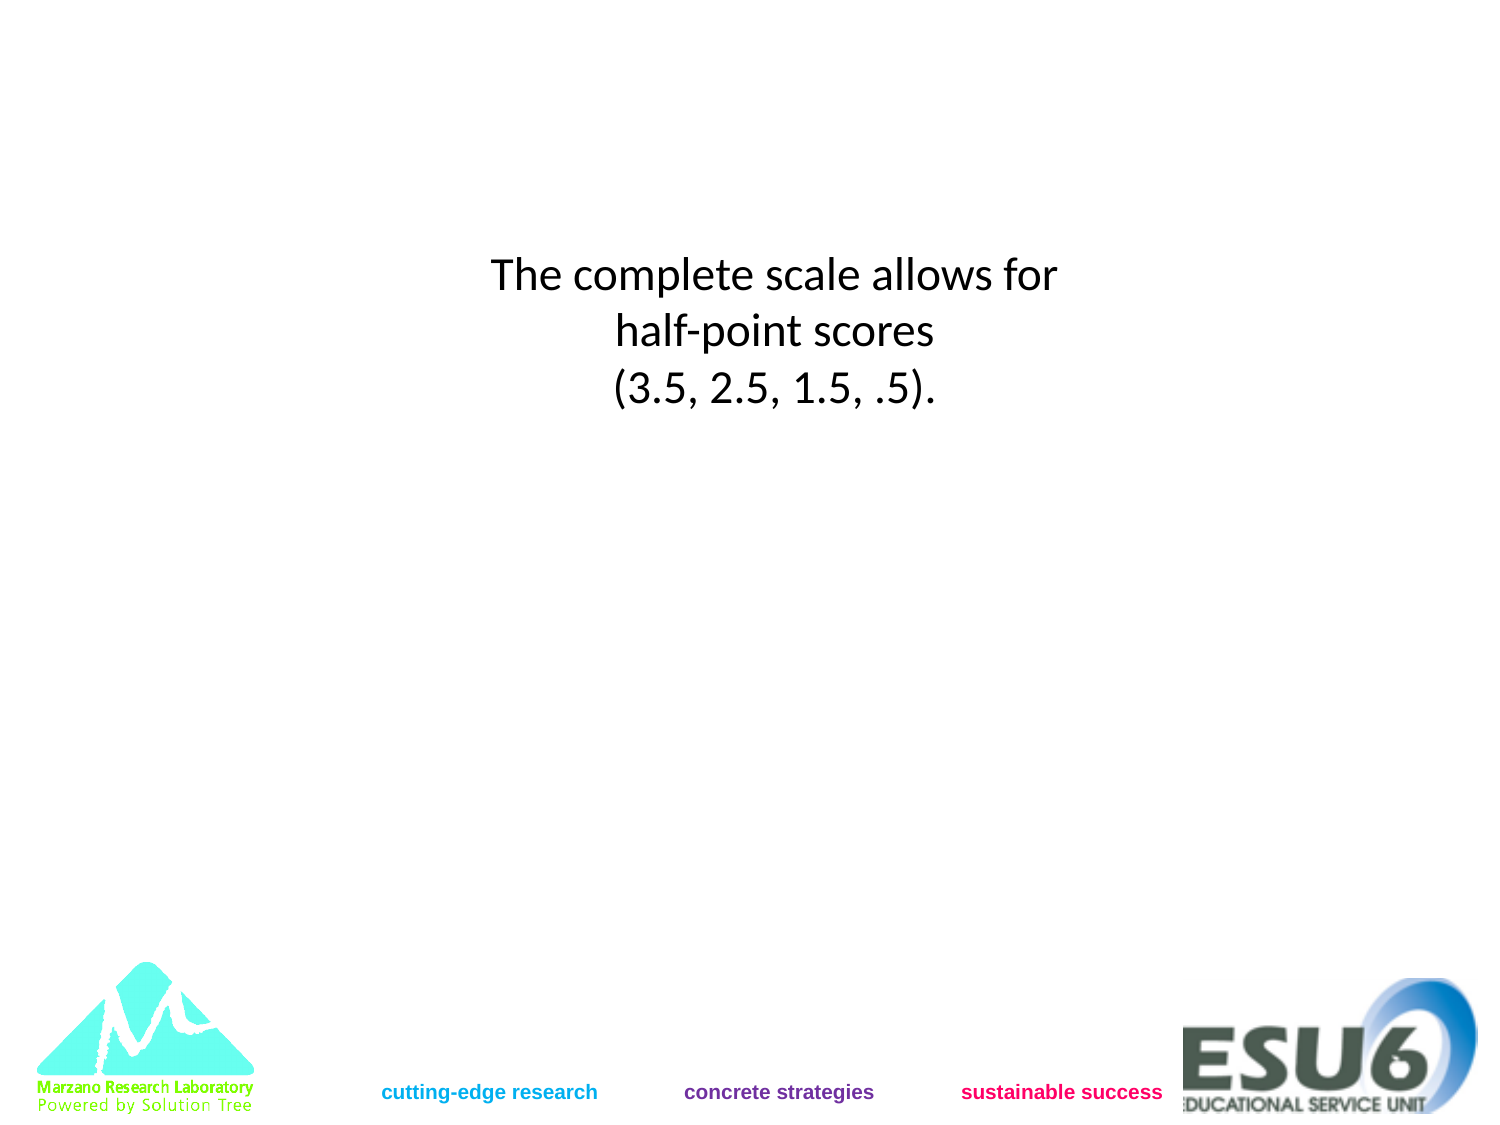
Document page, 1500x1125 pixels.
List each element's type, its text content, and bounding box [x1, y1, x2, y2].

picture [1183, 978, 1478, 1114]
picture [37, 962, 254, 1114]
text_box cutting-edge research concrete strategies sustainable success [374, 1072, 1438, 1108]
title The complete scale allows for half-point scores (3.5, 2.5, 1.5, .5). [99, 234, 1450, 422]
